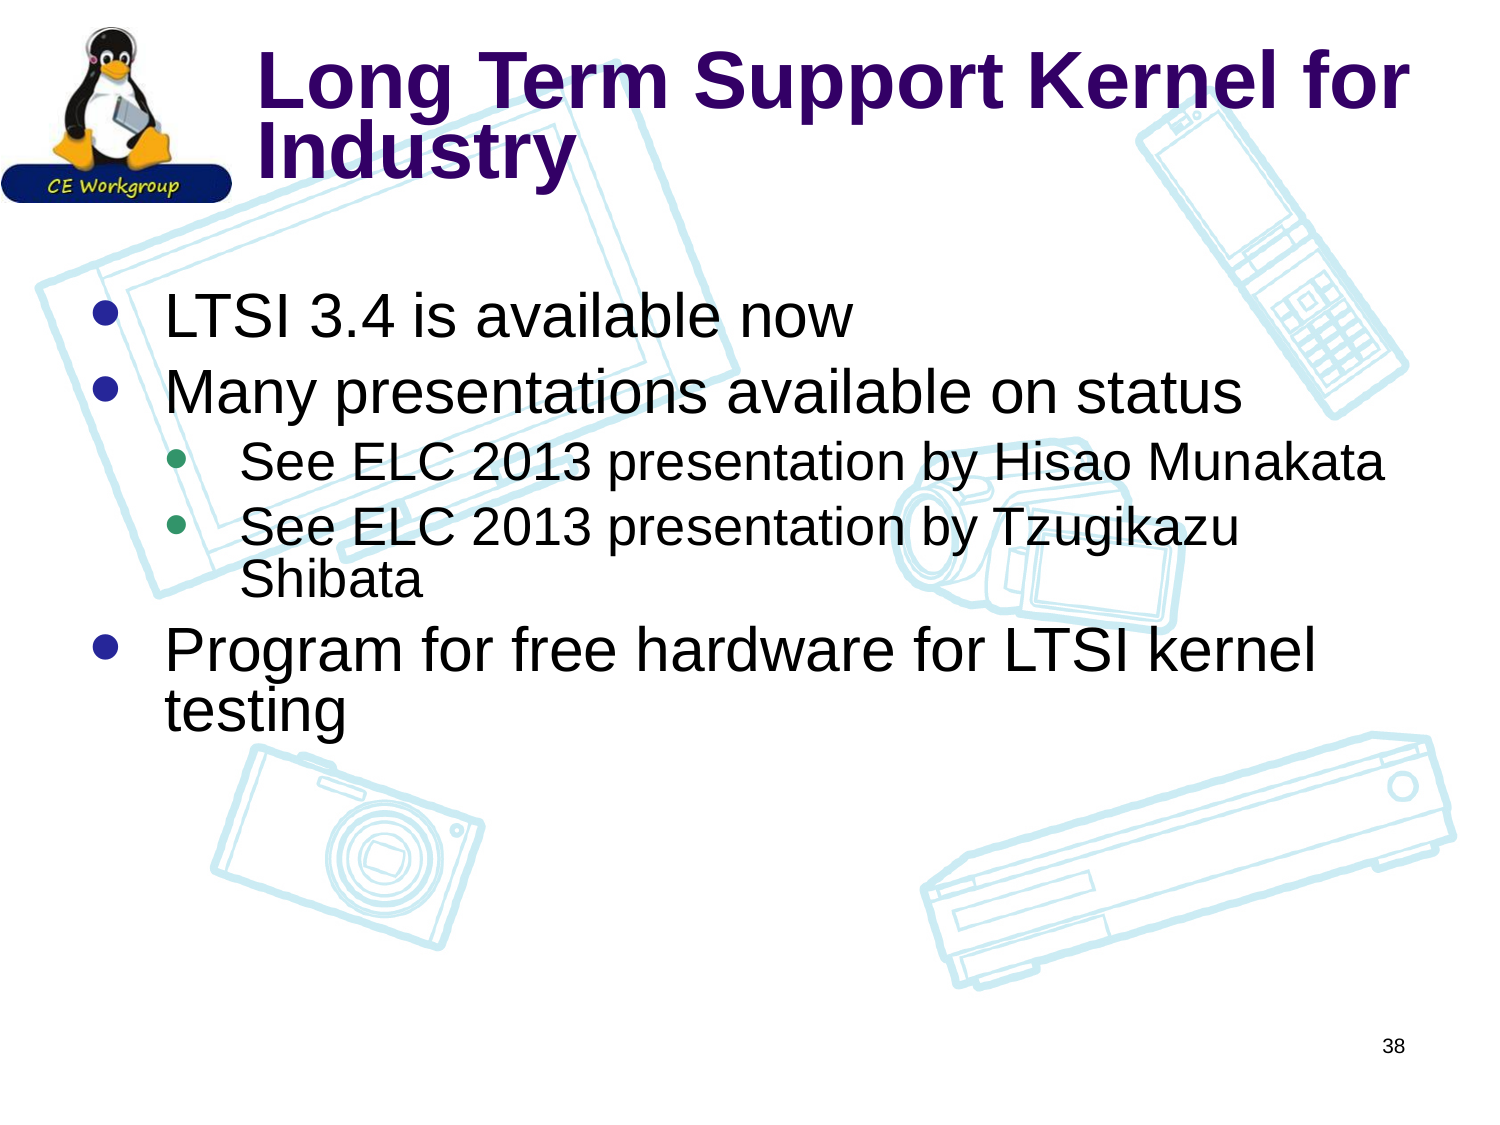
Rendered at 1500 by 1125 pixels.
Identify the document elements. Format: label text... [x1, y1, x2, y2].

slide_number 38 [1074, 1025, 1420, 1096]
list LTSI 3.4 is available now Many presentations available on status See ELC 2013 presentation by Hisao Munakata See ELC 2013 presentation by Tzugikazu Shibata Program for free hardware for LTSI kernel testing [75, 282, 1420, 1001]
title Long Term Support Kernel for Industry [242, 19, 1475, 227]
picture [0, 0, 1500, 1063]
